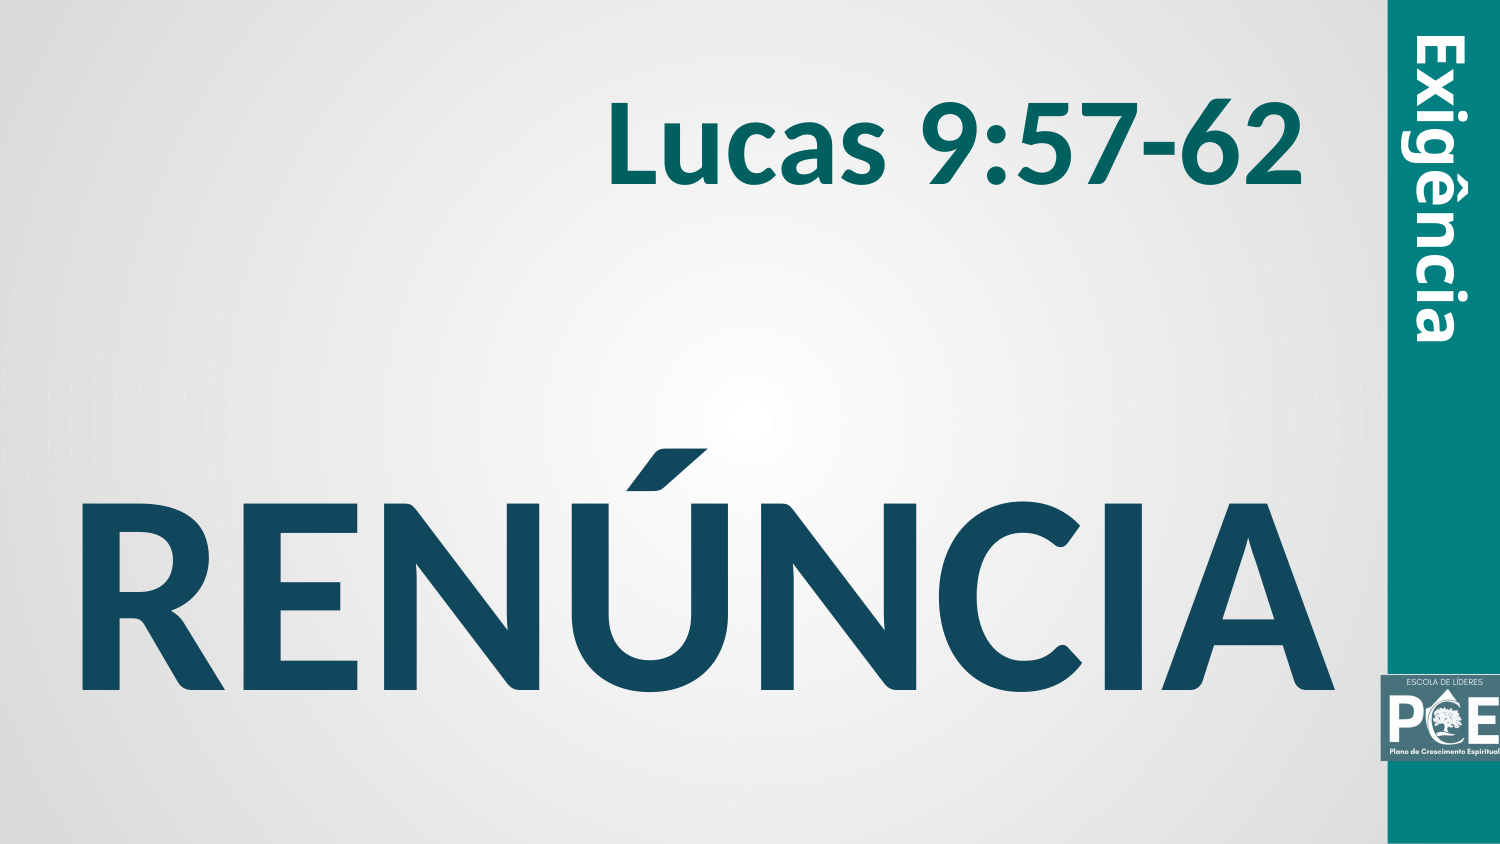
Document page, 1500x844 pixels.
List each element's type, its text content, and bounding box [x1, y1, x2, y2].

text_box Exigência [1397, 23, 1492, 651]
picture [1380, 674, 1500, 761]
text_box Lucas 9:57-62 [576, 52, 1335, 217]
text_box RENÚNCIA [32, 395, 1372, 756]
